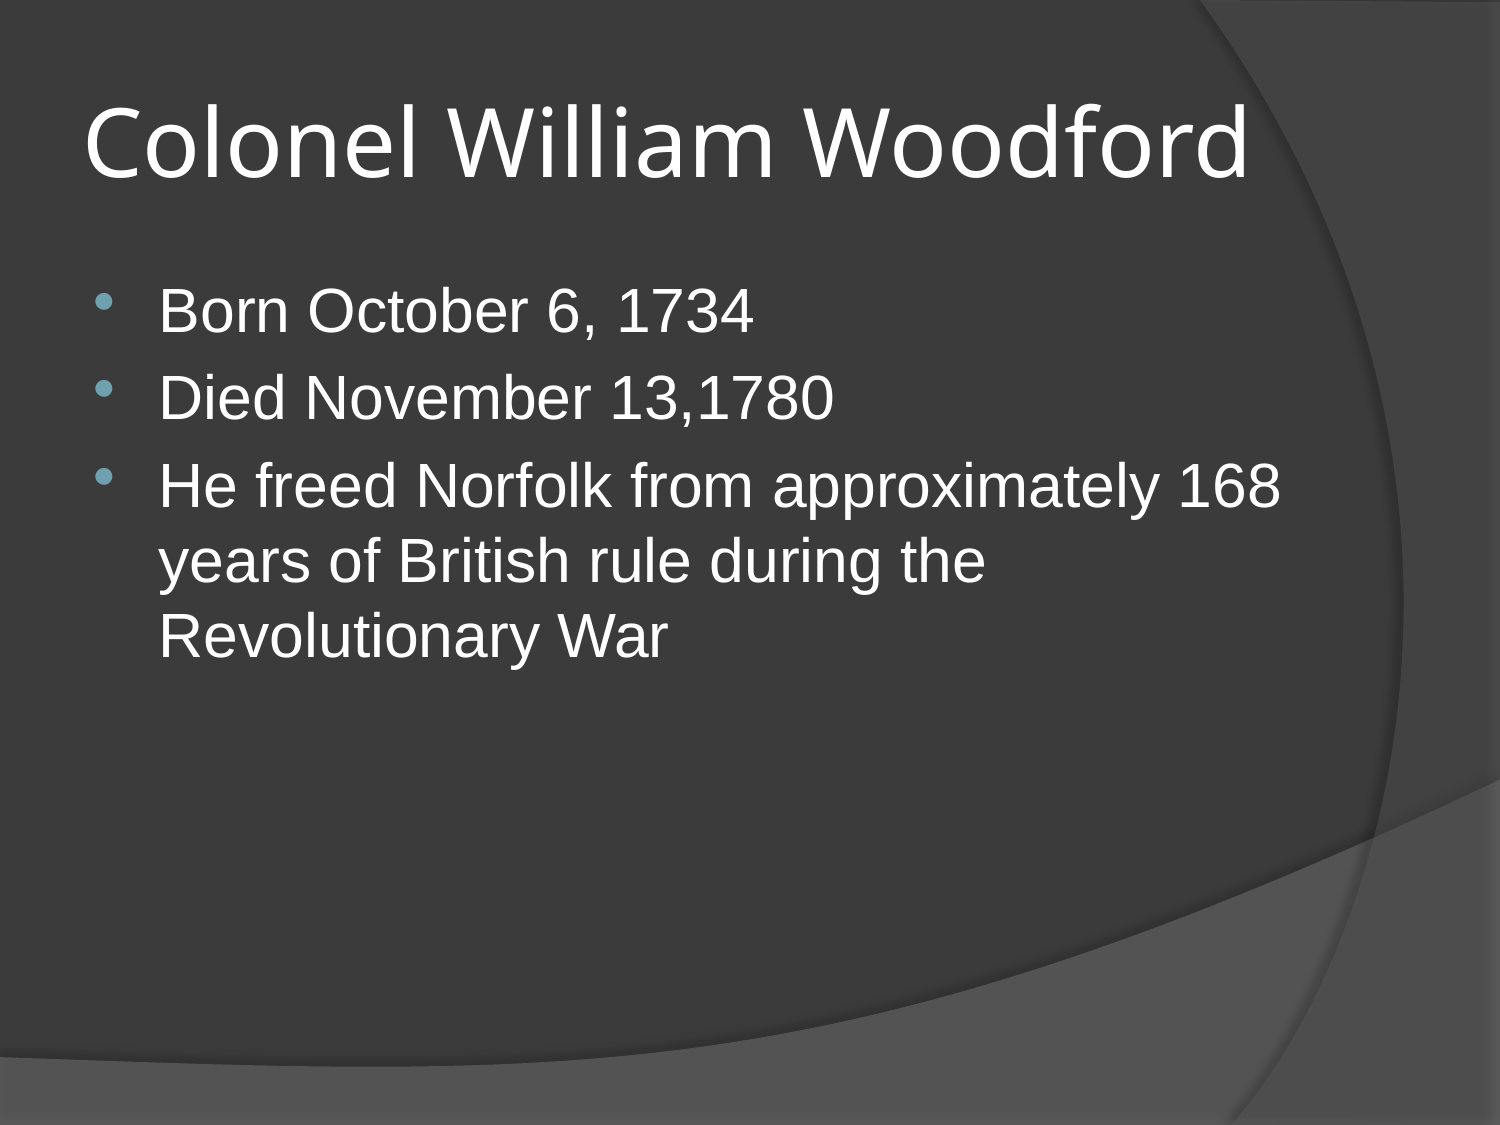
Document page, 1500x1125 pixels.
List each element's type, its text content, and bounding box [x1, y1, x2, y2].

title Colonel William Woodford [75, 45, 1300, 233]
list Born October 6, 1734 Died November 13,1780 He freed Norfolk from approximately 168 years of British rule during the Revolutionary War [75, 262, 1300, 1005]
